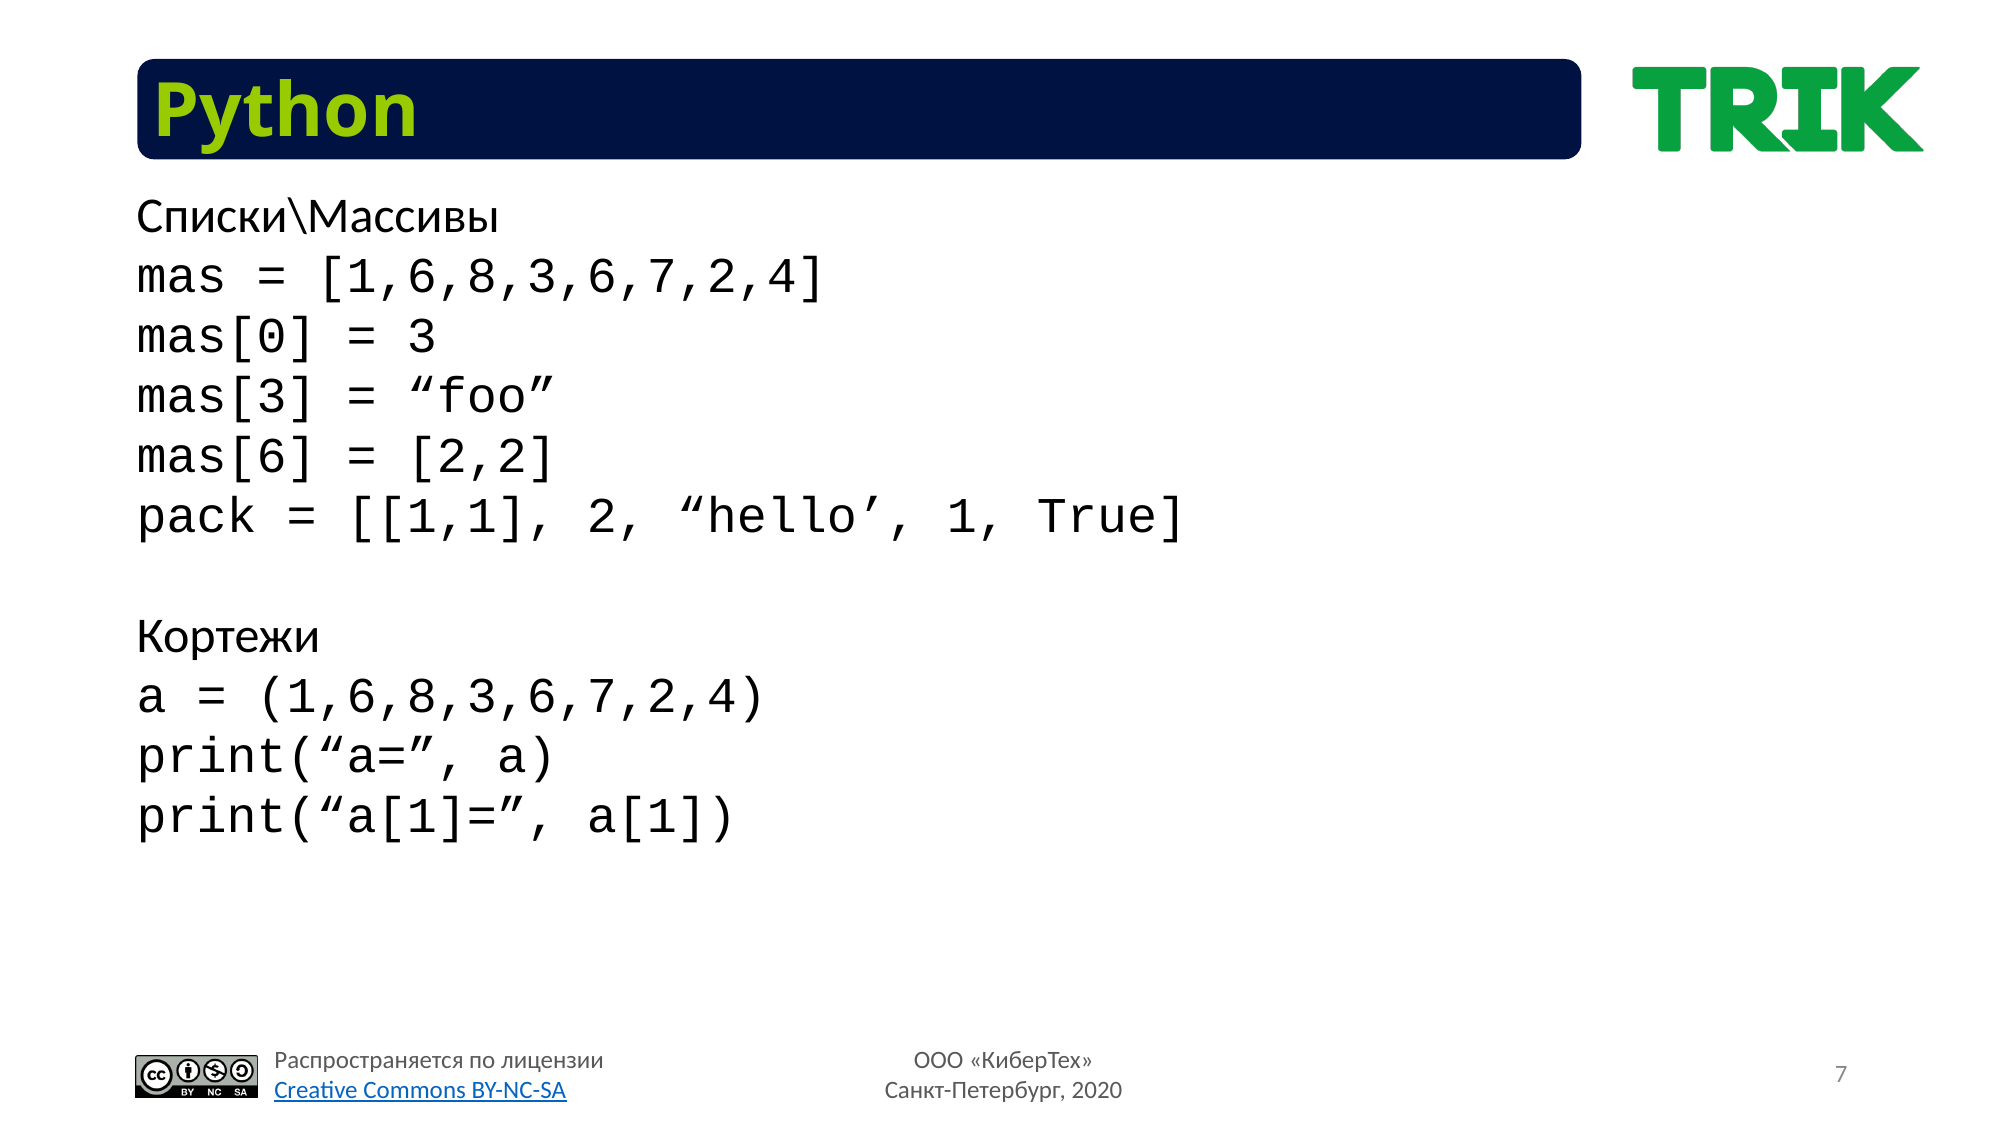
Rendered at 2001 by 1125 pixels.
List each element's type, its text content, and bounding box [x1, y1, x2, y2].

picture [135, 1055, 258, 1098]
picture [1631, 64, 1924, 154]
slide_number 7 [1412, 1042, 1863, 1103]
title Python [137, 61, 1582, 163]
text_box Списки\Массивы mas = [1,6,8,3,6,7,2,4] mas[0] = 3 mas[3] = “foo” mas[6] = [2,2] pack = [[1,1], 2, “hello’, 1, True] Кортежи a = (1,6,8,3,6,7,2,4) print(“a=”, a) print(“a[1]=”, a[1]) [121, 174, 1901, 937]
